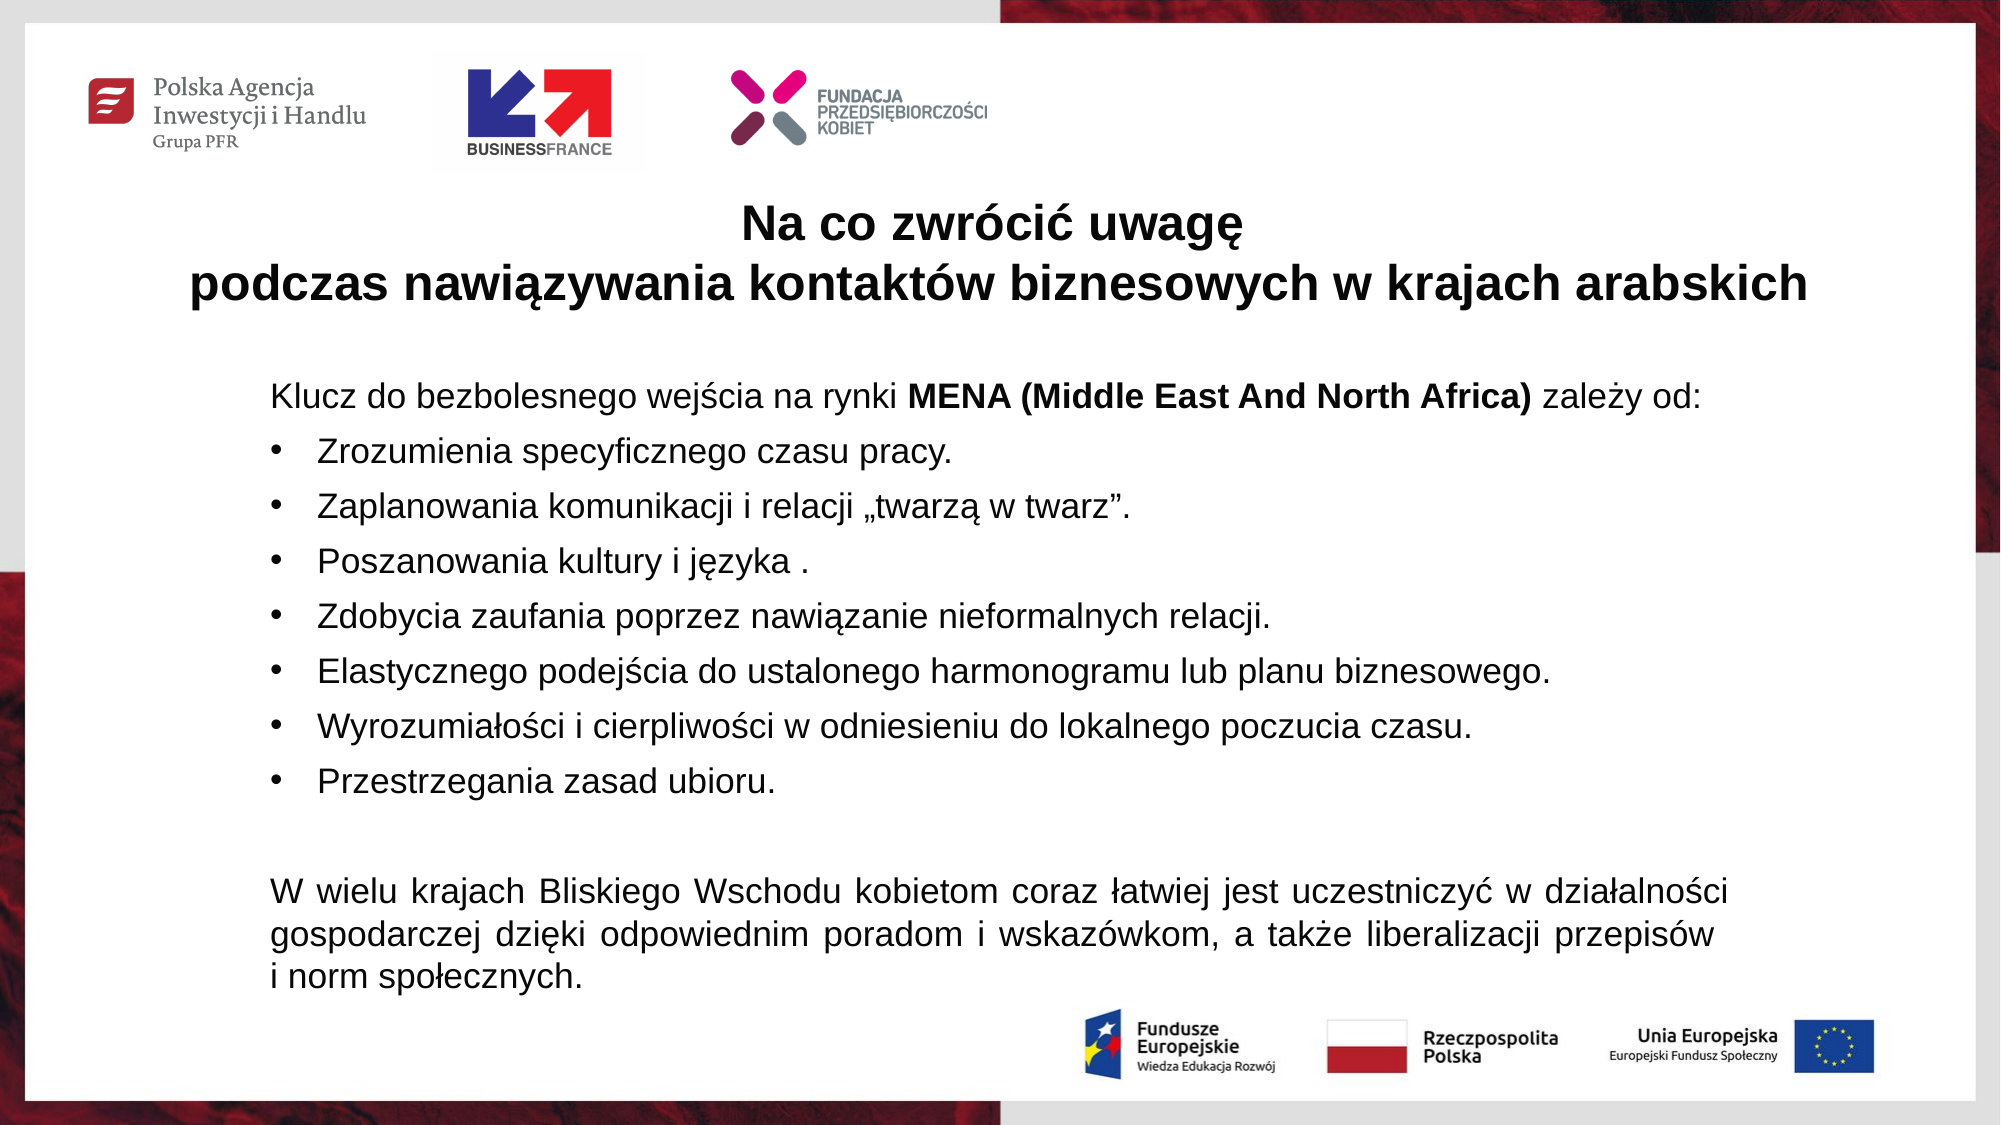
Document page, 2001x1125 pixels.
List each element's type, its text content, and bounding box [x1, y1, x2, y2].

picture [0, 0, 2001, 1125]
text_box Klucz do bezbolesnego wejścia na rynki MENA (Middle East And North Africa) zależy od: Zrozumienia specyficznego czasu pracy. Zaplanowania komunikacji i relacji „twarzą w twarz”. Poszanowania kultury i języka . Zdobycia zaufania poprzez nawiązanie nieformalnych relacji. Elastycznego podejścia do ustalonego harmonogramu lub planu biznesowego. Wyrozumiałości i cierpliwości w odniesieniu do lokalnego poczucia czasu. Przestrzegania zasad ubioru. W wielu krajach Bliskiego Wschodu kobietom coraz łatwiej jest uczestniczyć w działalności gospodarczej dzięki odpowiednim poradom i wskazówkom, a także liberalizacji przepisów i norm społecznych. [265, 368, 1734, 1000]
text_box Na co zwrócić uwagę podczas nawiązywania kontaktów biznesowych w krajach arabskich [165, 186, 1835, 315]
